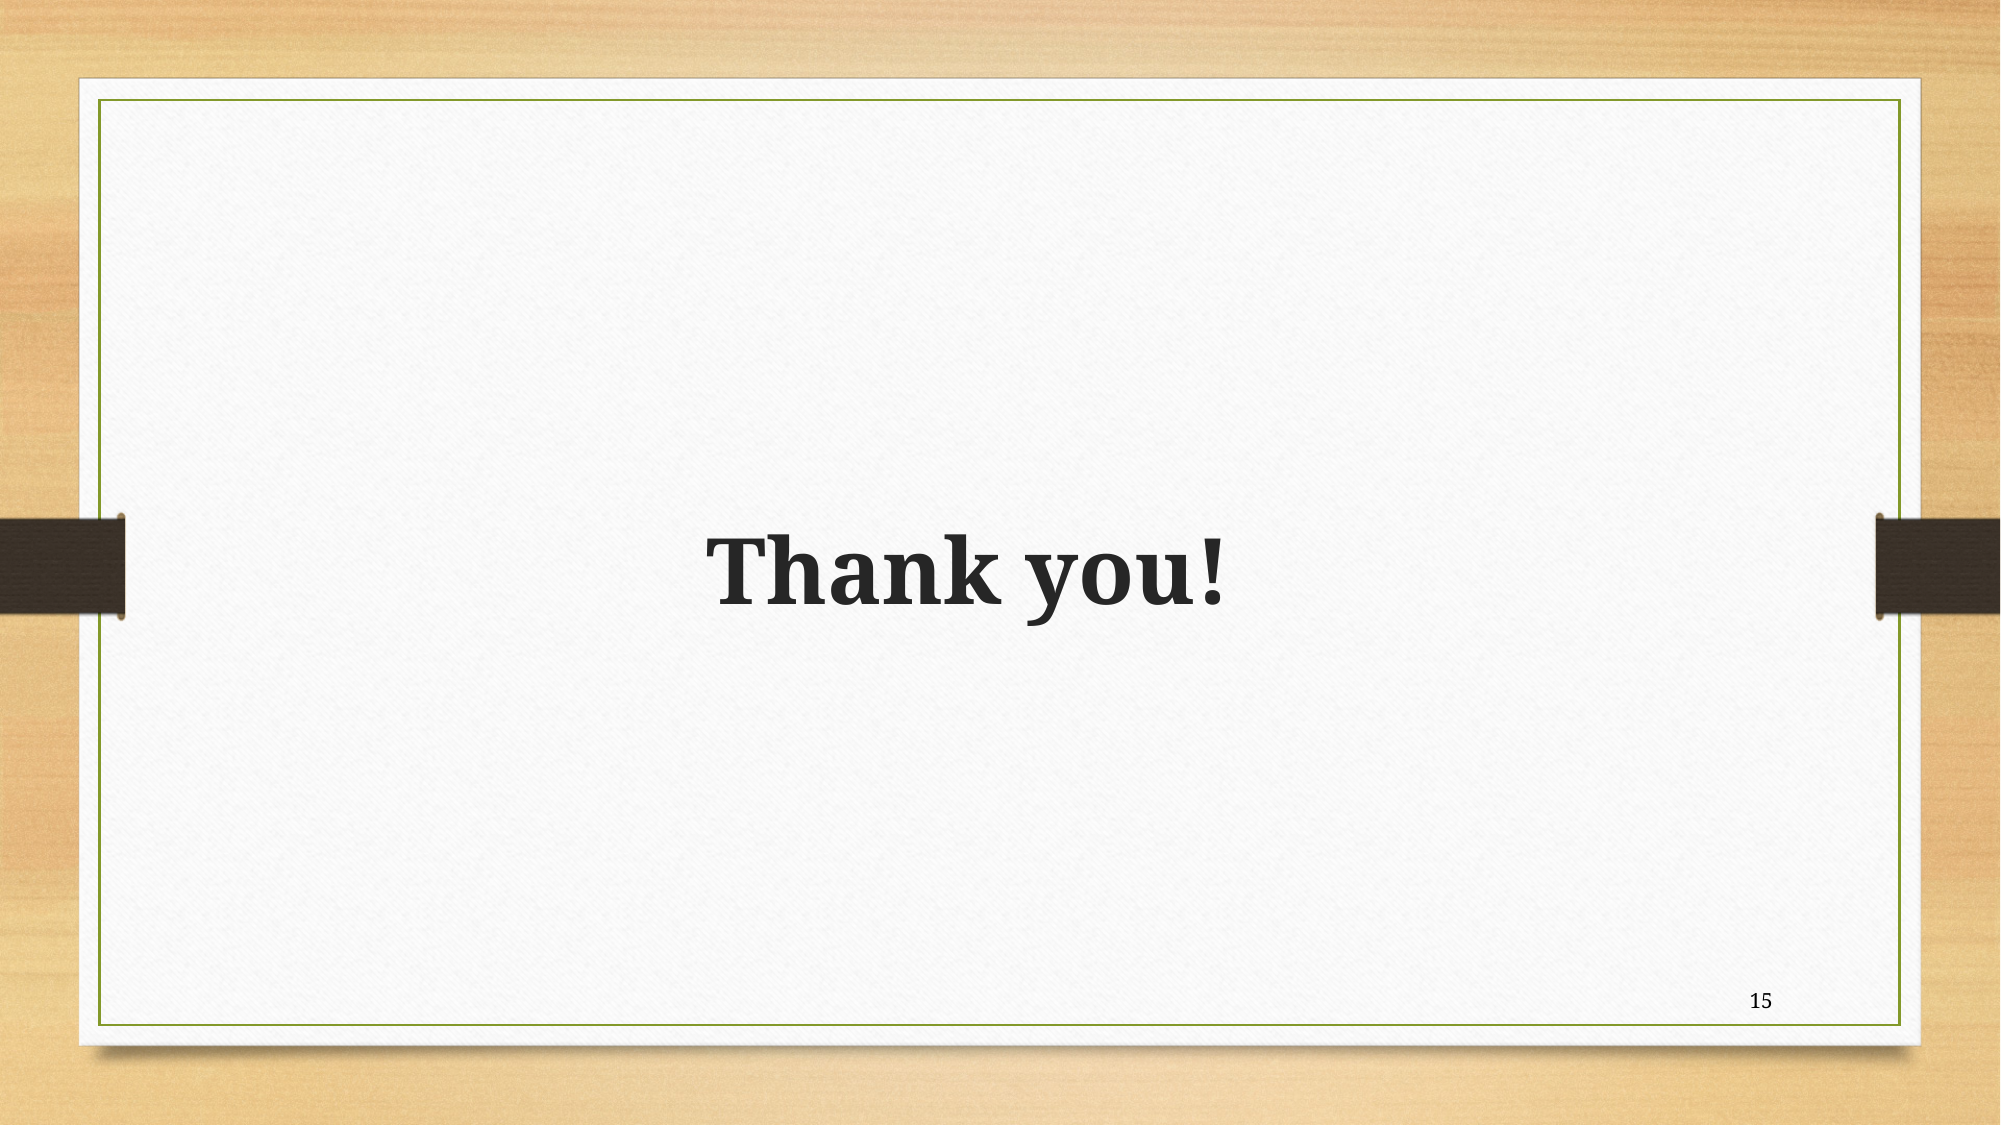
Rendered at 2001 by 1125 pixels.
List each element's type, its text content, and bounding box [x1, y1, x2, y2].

slide_number 15 [1698, 979, 1788, 1025]
picture [0, 0, 2001, 1125]
title Thank you! [182, 325, 1756, 811]
